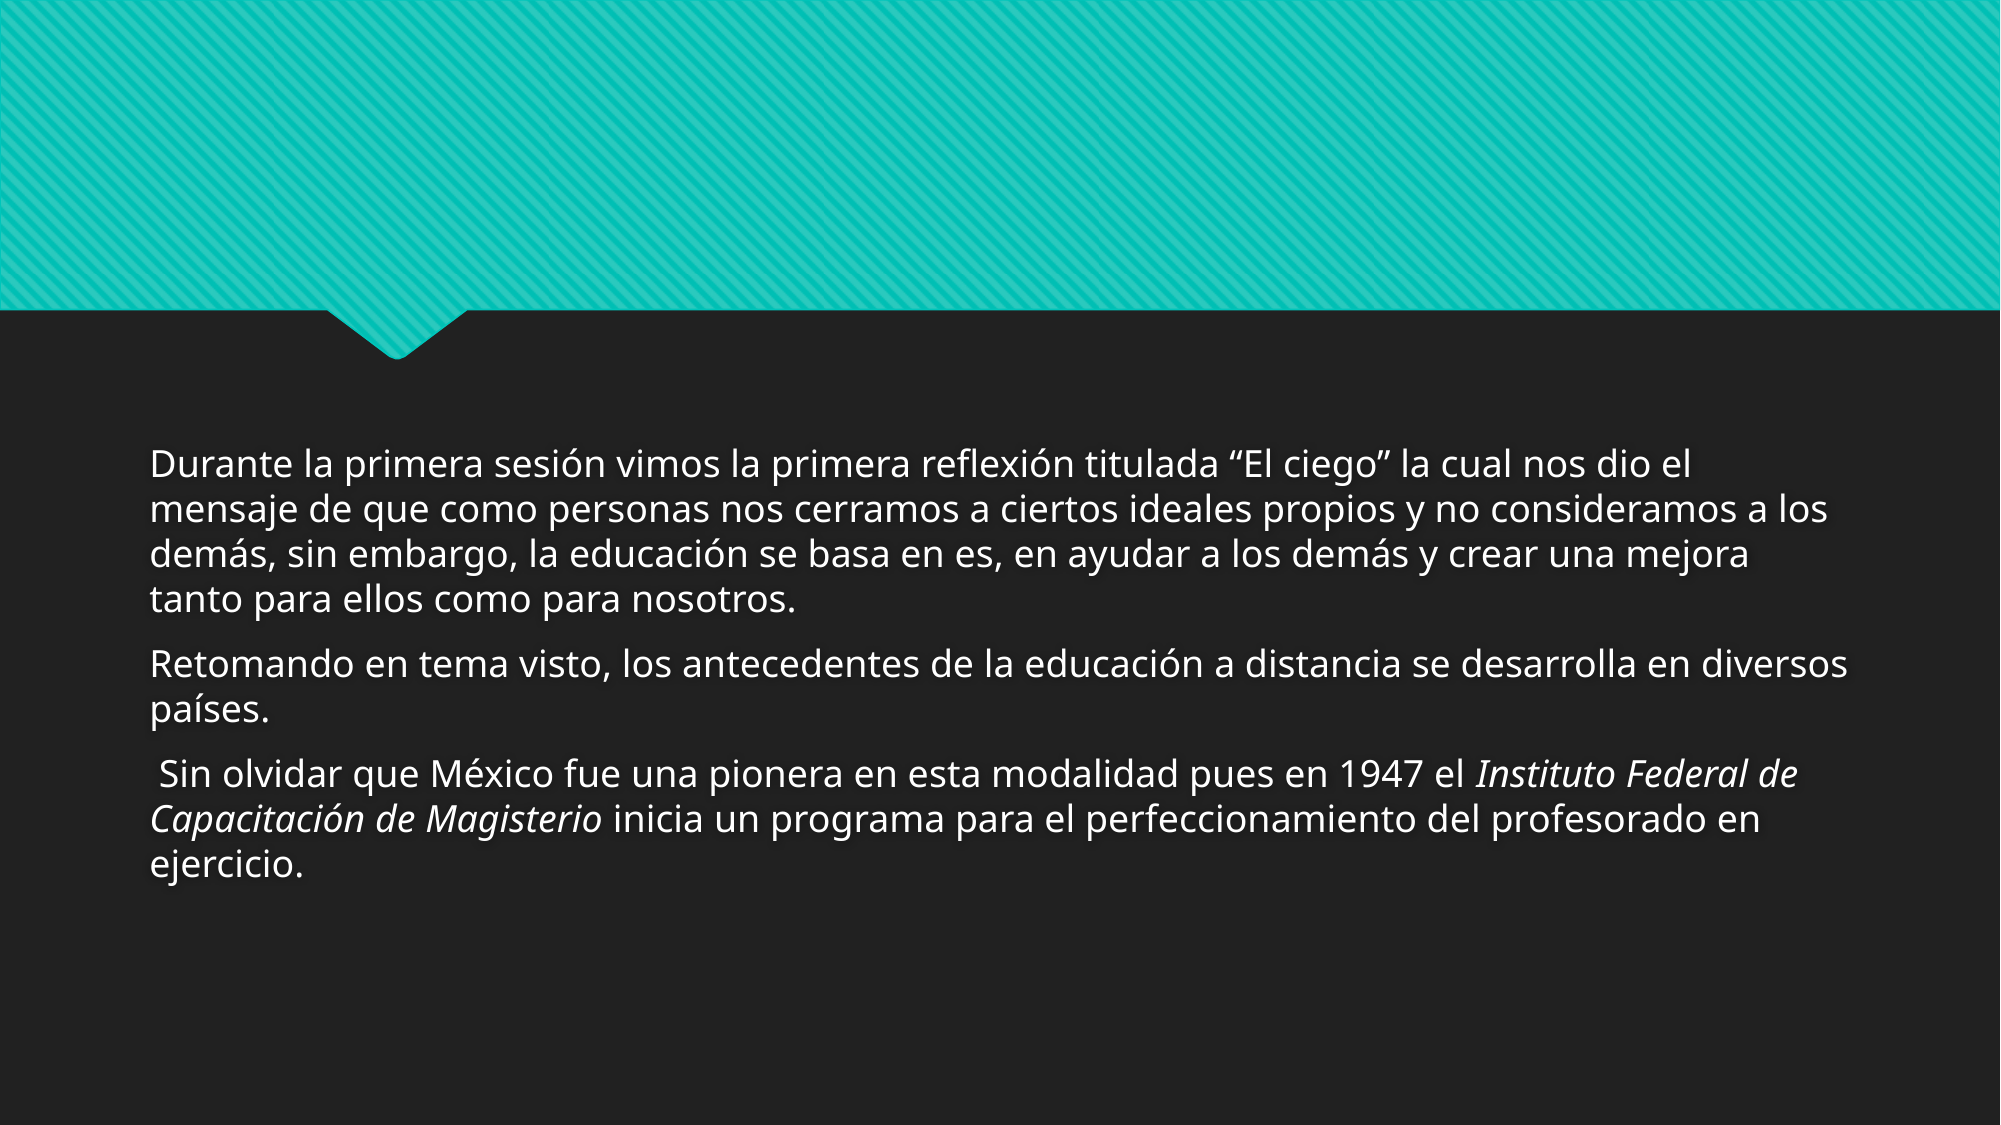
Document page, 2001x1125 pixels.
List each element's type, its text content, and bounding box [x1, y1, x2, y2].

list Durante la primera sesión vimos la primera reflexión titulada “El ciego” la cual nos dio el mensaje de que como personas nos cerramos a ciertos ideales propios y no consideramos a los demás, sin embargo, la educación se basa en es, en ayudar a los demás y crear una mejora tanto para ellos como para nosotros. Retomando en tema visto, los antecedentes de la educación a distancia se desarrolla en diversos países. Sin olvidar que México fue una pionera en esta modalidad pues en 1947 el Instituto Federal de Capacitación de Magisterio inicia un programa para el perfeccionamiento del profesorado en ejercicio. [134, 364, 1866, 962]
